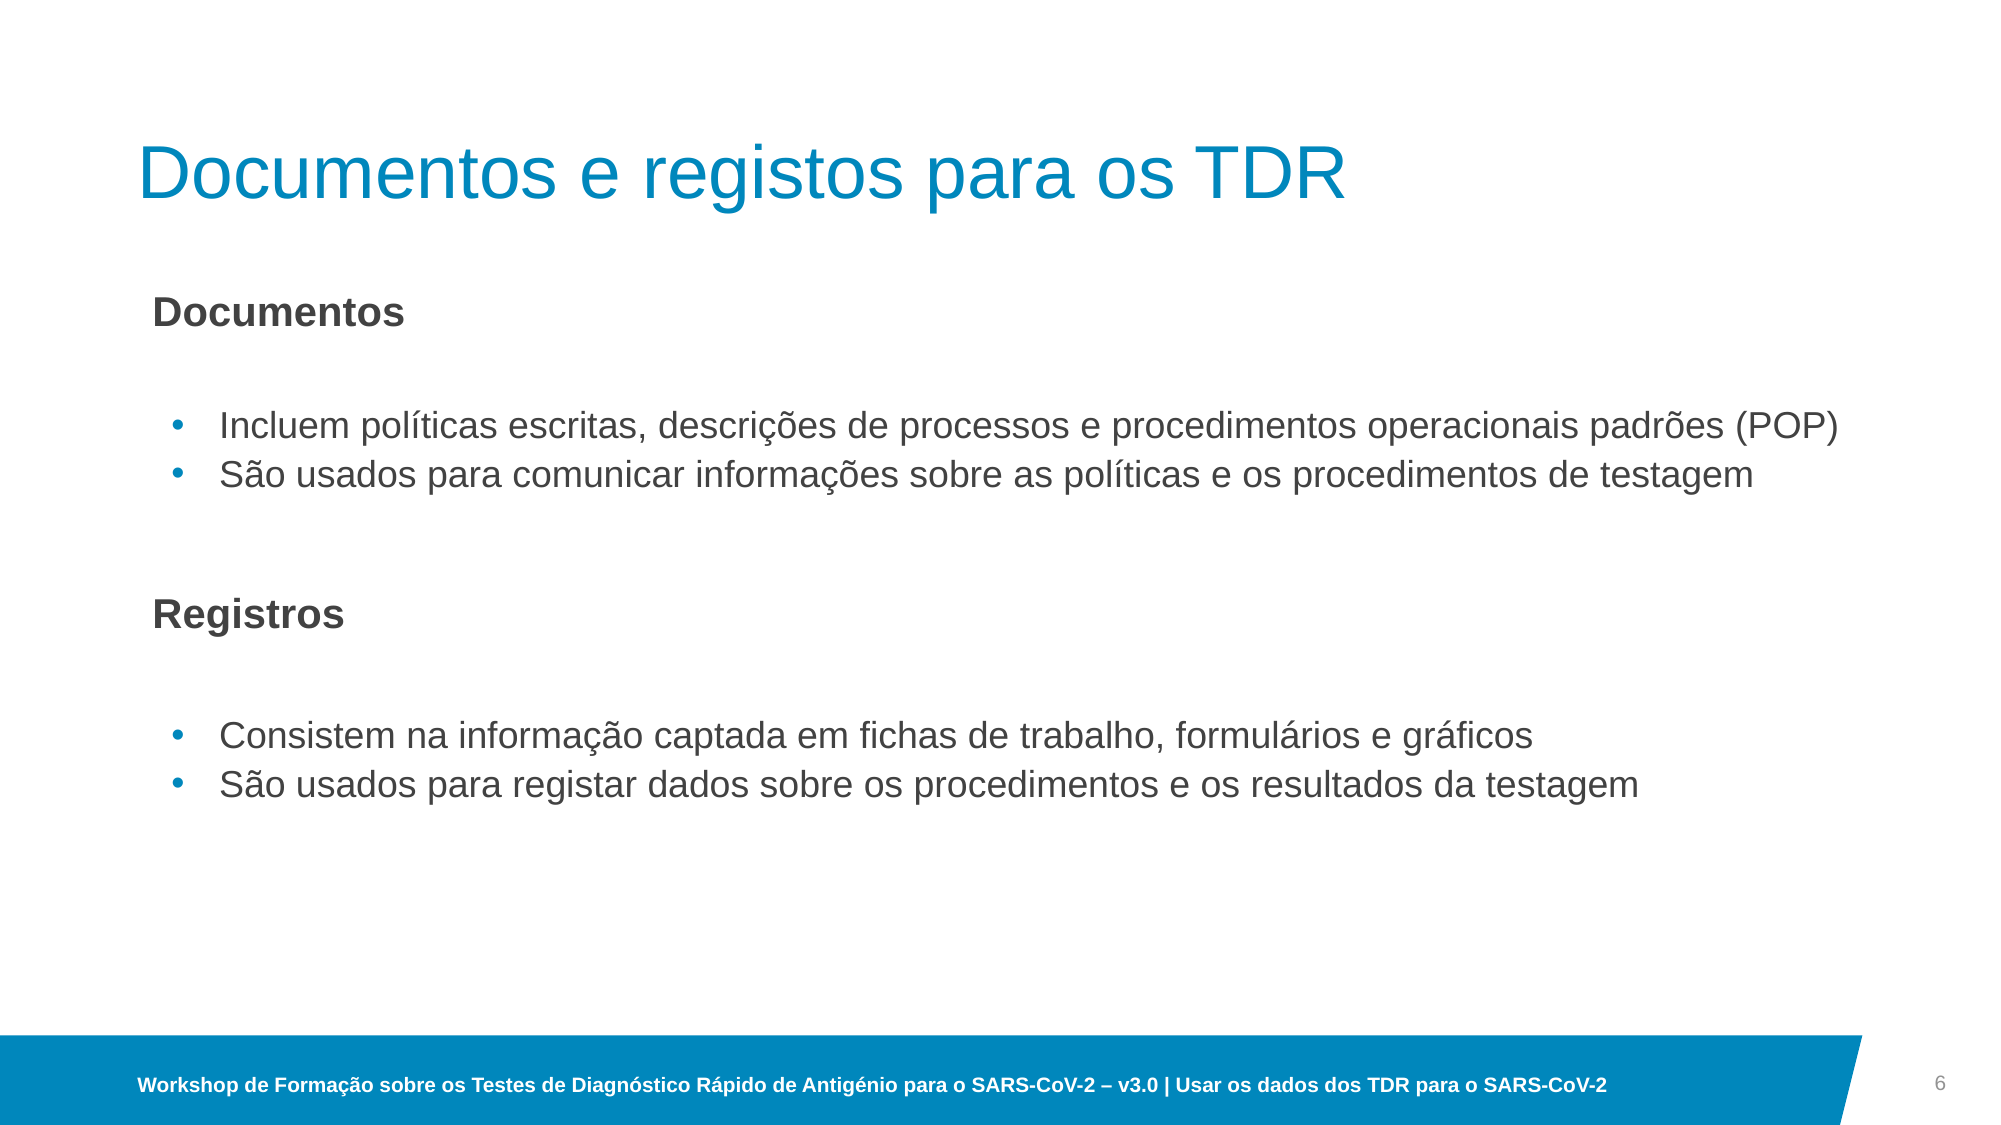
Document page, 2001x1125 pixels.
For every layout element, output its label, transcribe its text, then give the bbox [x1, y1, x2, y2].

slide_number 6 [1862, 1035, 1947, 1125]
title Documentos e registos para os TDR [137, 59, 1863, 215]
footer Workshop de Formação sobre os Testes de Diagnóstico Rápido de Antigénio para o SARS-CoV-2 – v3.0 | Usar os dados dos TDR para o SARS-CoV-2 [137, 1042, 1771, 1125]
list Documentos Incluem políticas escritas, descrições de processos e procedimentos operacionais padrões (POP) São usados para comunicar informações sobre as políticas e os procedimentos de testagem Registros Consistem na informação captada em fichas de trabalho, formulários e gráficos São usados para registar dados sobre os procedimentos e os resultados da testagem [137, 284, 1863, 1014]
